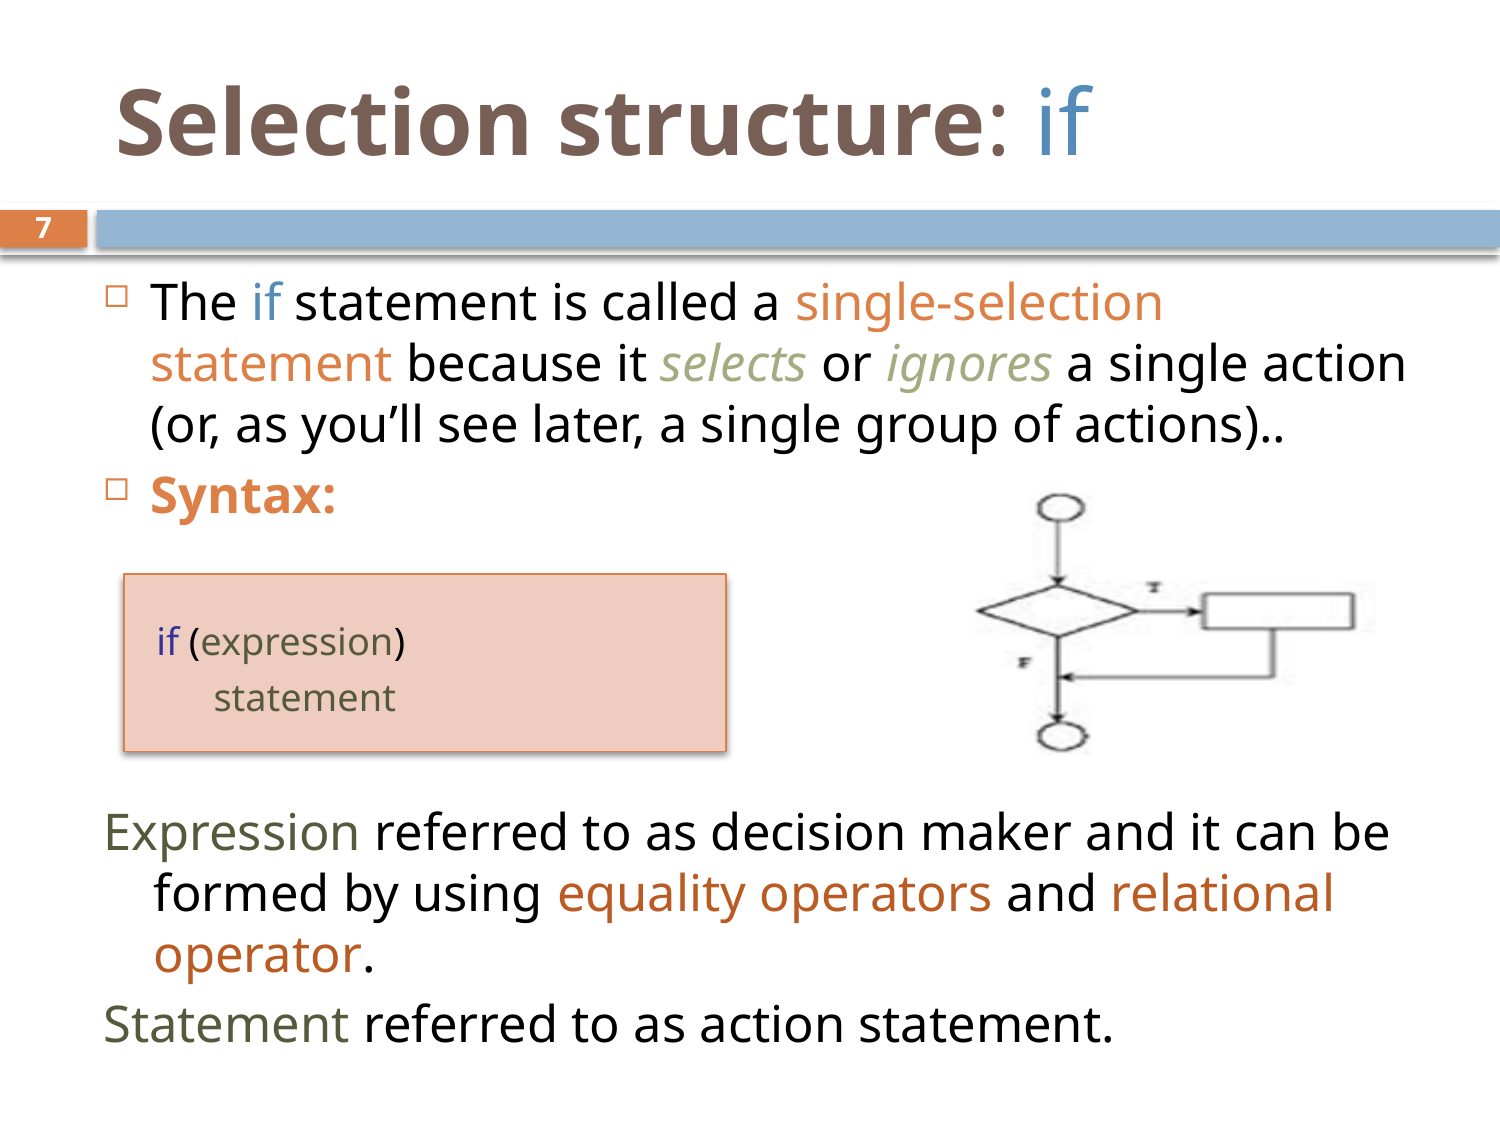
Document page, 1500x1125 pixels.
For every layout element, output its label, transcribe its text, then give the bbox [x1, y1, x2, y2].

list The if statement is called a single-selection statement because it selects or ignores a single action (or, as you’ll see later, a single group of actions).. Syntax: if (expression) statement Expression referred to as decision maker and it can be formed by using equality operators and relational operator. Statement referred to as action statement. [88, 262, 1426, 1125]
slide_number 7 [0, 208, 88, 249]
title Selection structure: if [100, 37, 1438, 200]
picture [962, 479, 1377, 755]
